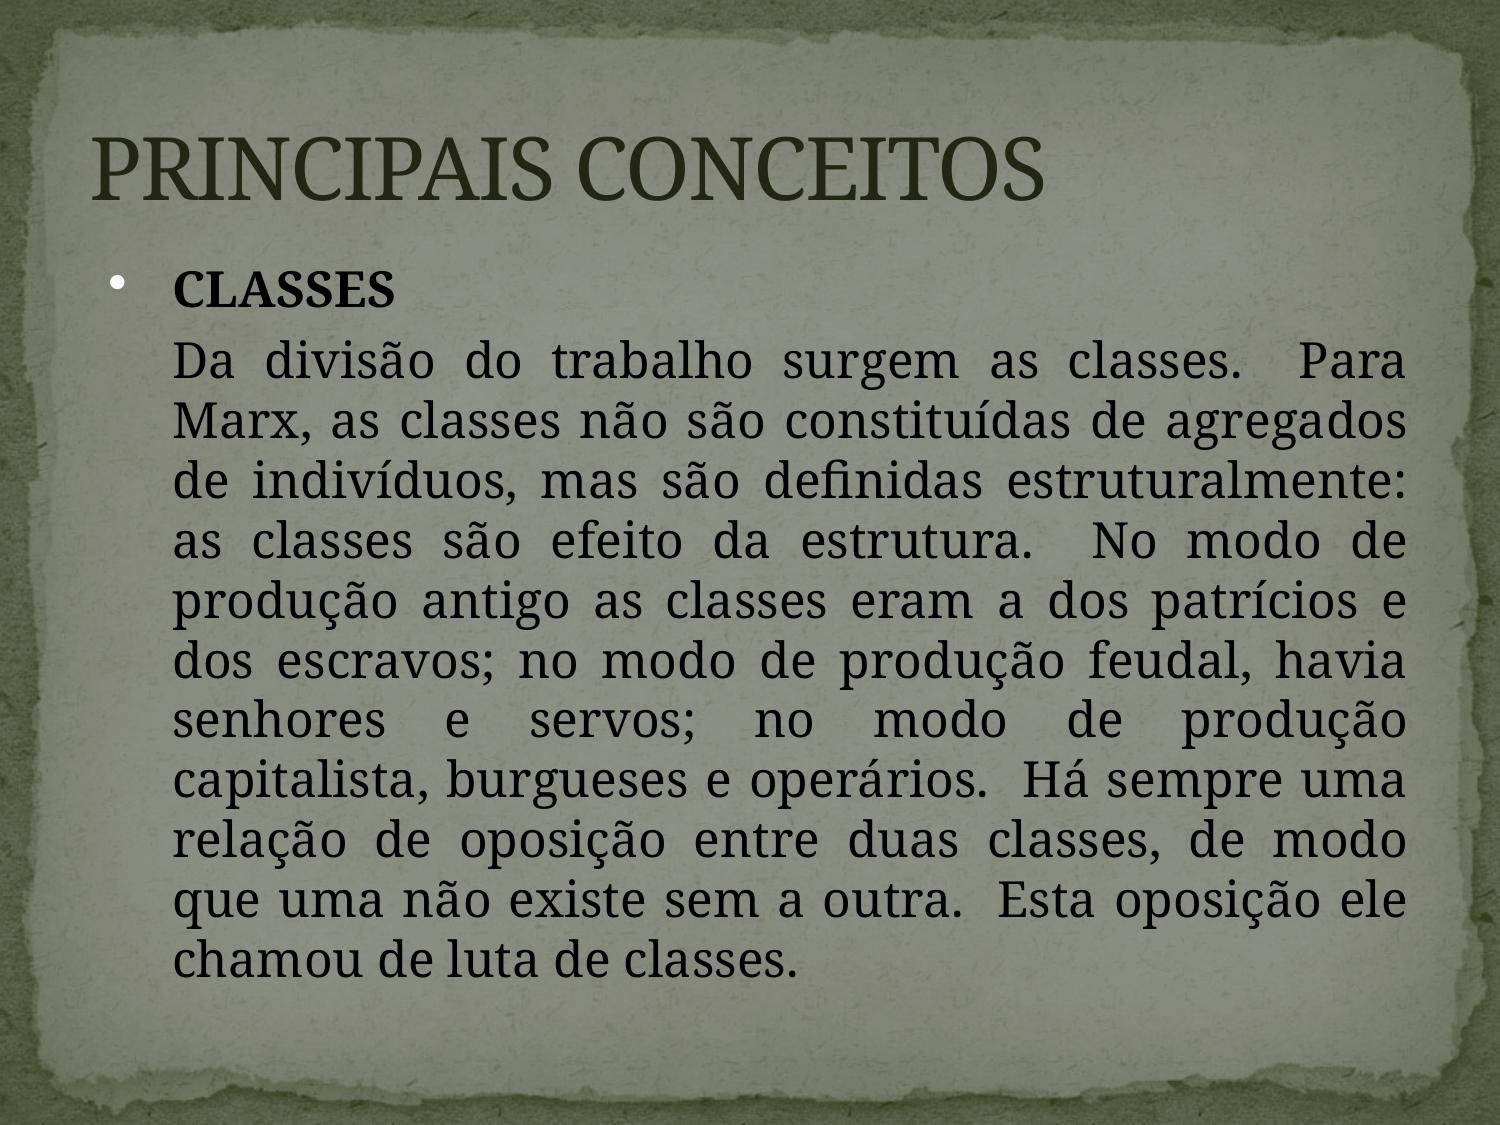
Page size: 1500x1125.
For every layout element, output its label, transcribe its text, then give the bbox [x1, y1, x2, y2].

title PRINCIPAIS CONCEITOS [74, 24, 1425, 225]
list CLASSES Da divisão do trabalho surgem as classes. Para Marx, as classes não são constituídas de agregados de indivíduos, mas são definidas estruturalmente: as classes são efeito da estrutura. No modo de produção antigo as classes eram a dos patrícios e dos escravos; no modo de produção feudal, havia senhores e servos; no modo de produção capitalista, burgueses e operários. Há sempre uma relação de oposição entre duas classes, de modo que uma não existe sem a outra. Esta oposição ele chamou de luta de classes. [75, 249, 1425, 1000]
